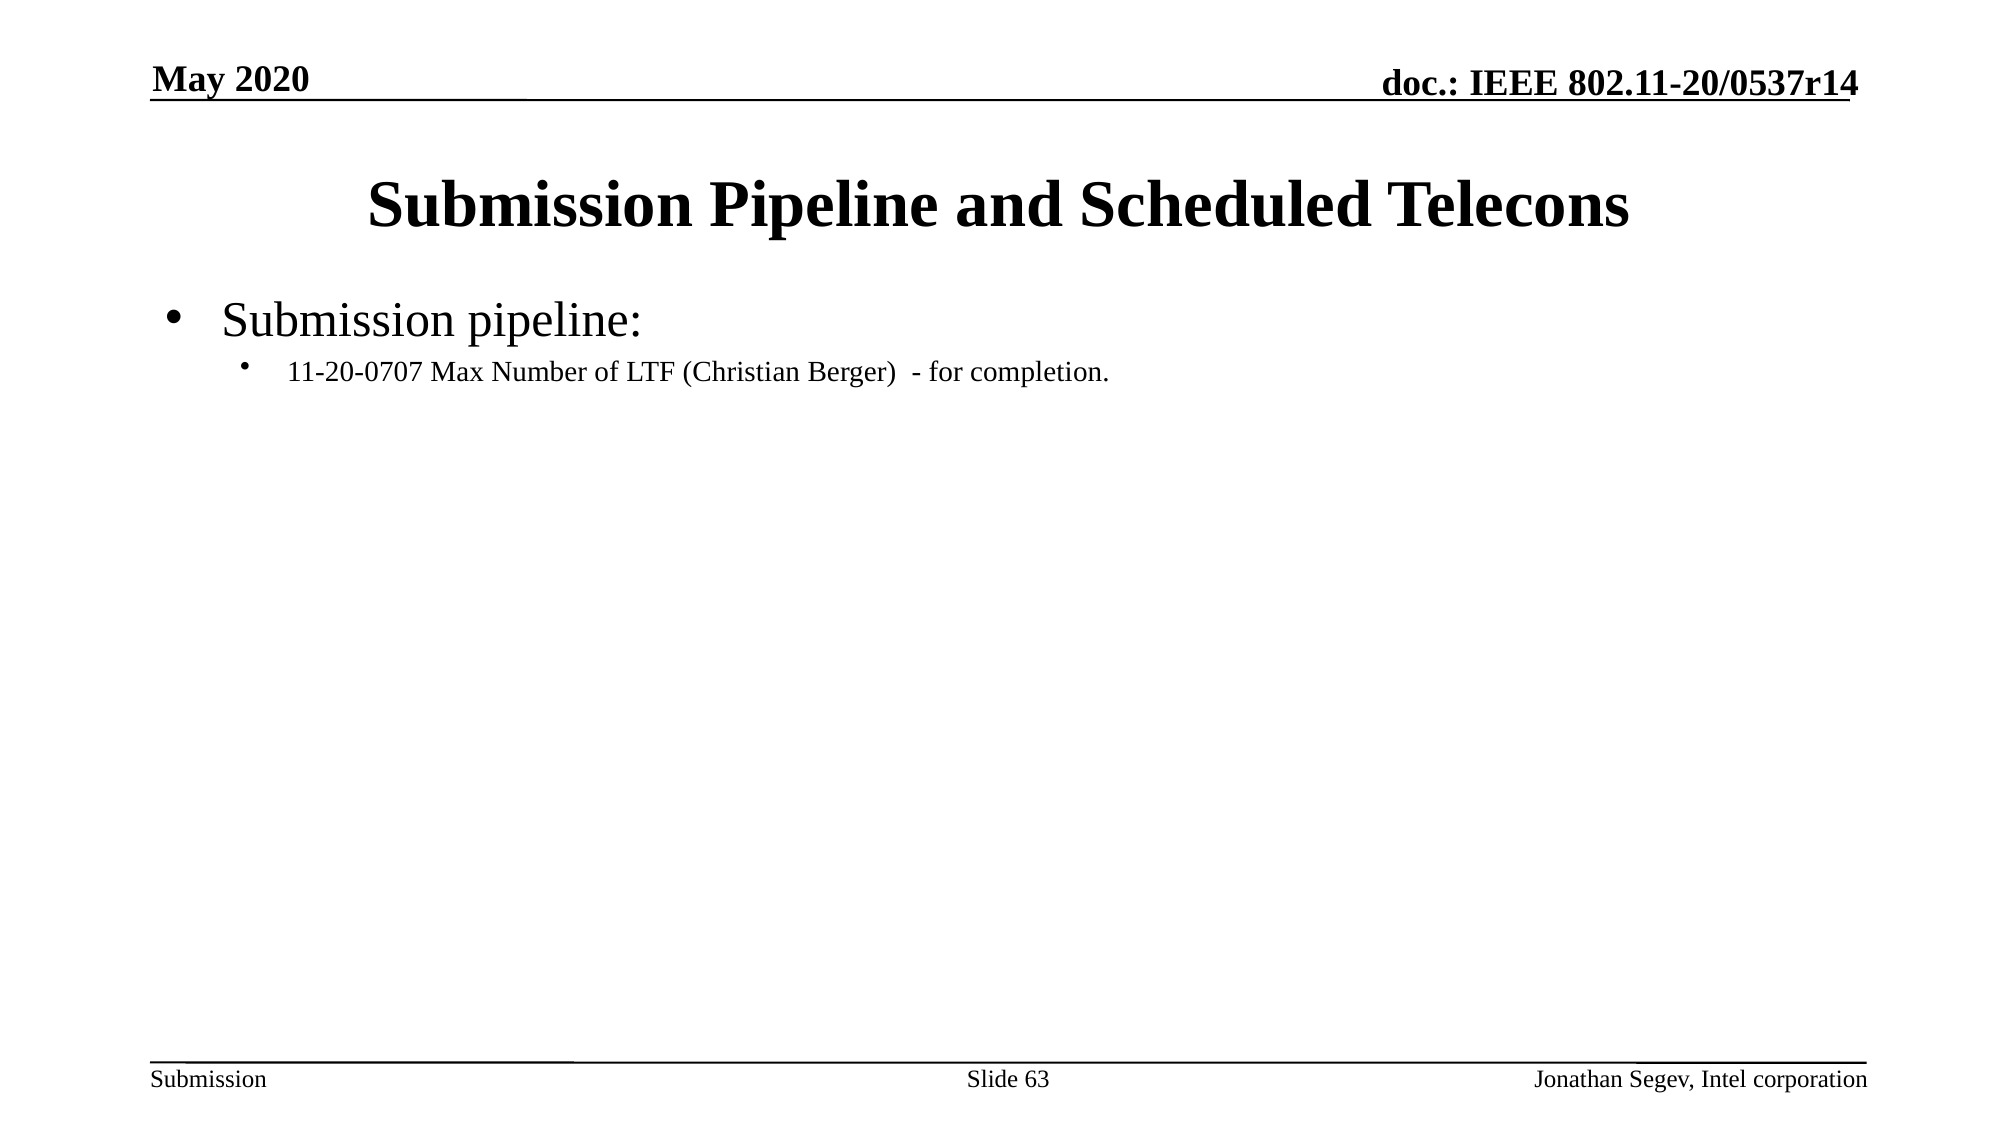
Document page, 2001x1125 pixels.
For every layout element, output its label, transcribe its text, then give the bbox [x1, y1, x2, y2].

slide_number Slide 63 [950, 1061, 1067, 1123]
list Submission pipeline: 11-20-0707 Max Number of LTF (Christian Berger) - for completion. [149, 278, 1850, 670]
footer Jonathan Segev, Intel corporation [1171, 1061, 1869, 1093]
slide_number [152, 54, 563, 100]
title Submission Pipeline and Scheduled Telecons [149, 112, 1850, 278]
